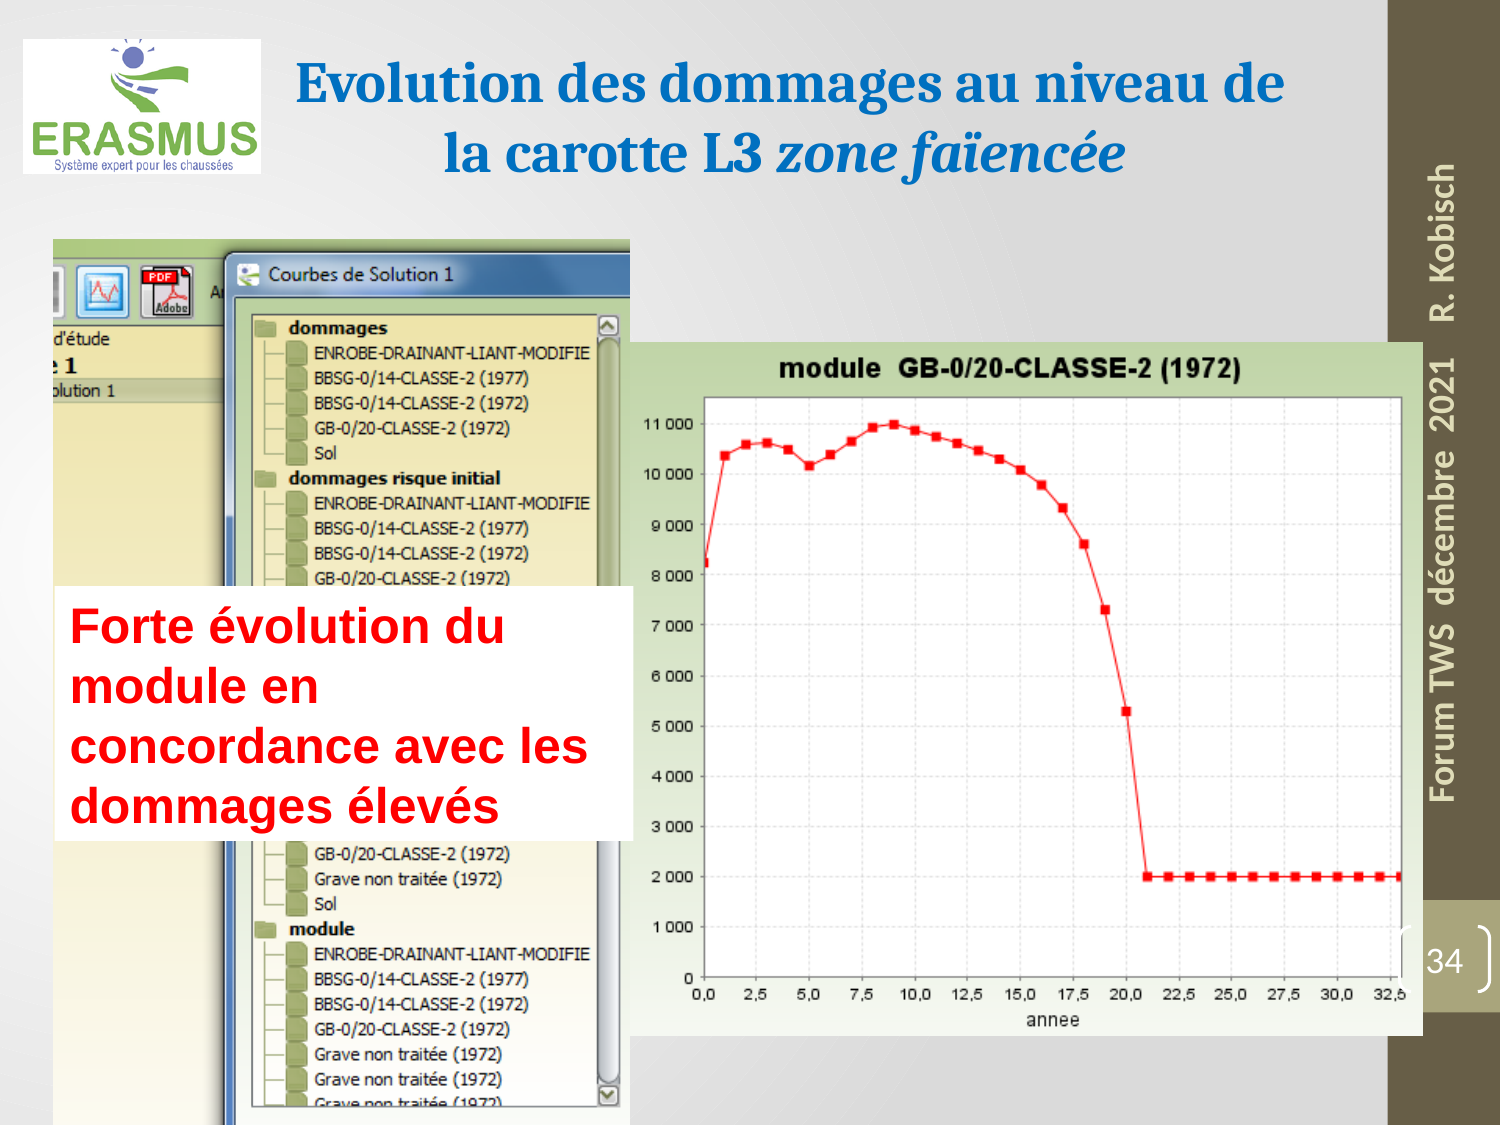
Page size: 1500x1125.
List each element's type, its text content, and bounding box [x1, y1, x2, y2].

picture [23, 38, 262, 175]
text_box Evolution des dommages au niveau de la carotte L3 zone faïencée [277, 36, 1306, 191]
slide_number 34 [1434, 924, 1492, 994]
picture [52, 239, 1424, 1125]
footer Forum TWS décembre 2021 R. Kobisch [1408, 78, 1469, 889]
